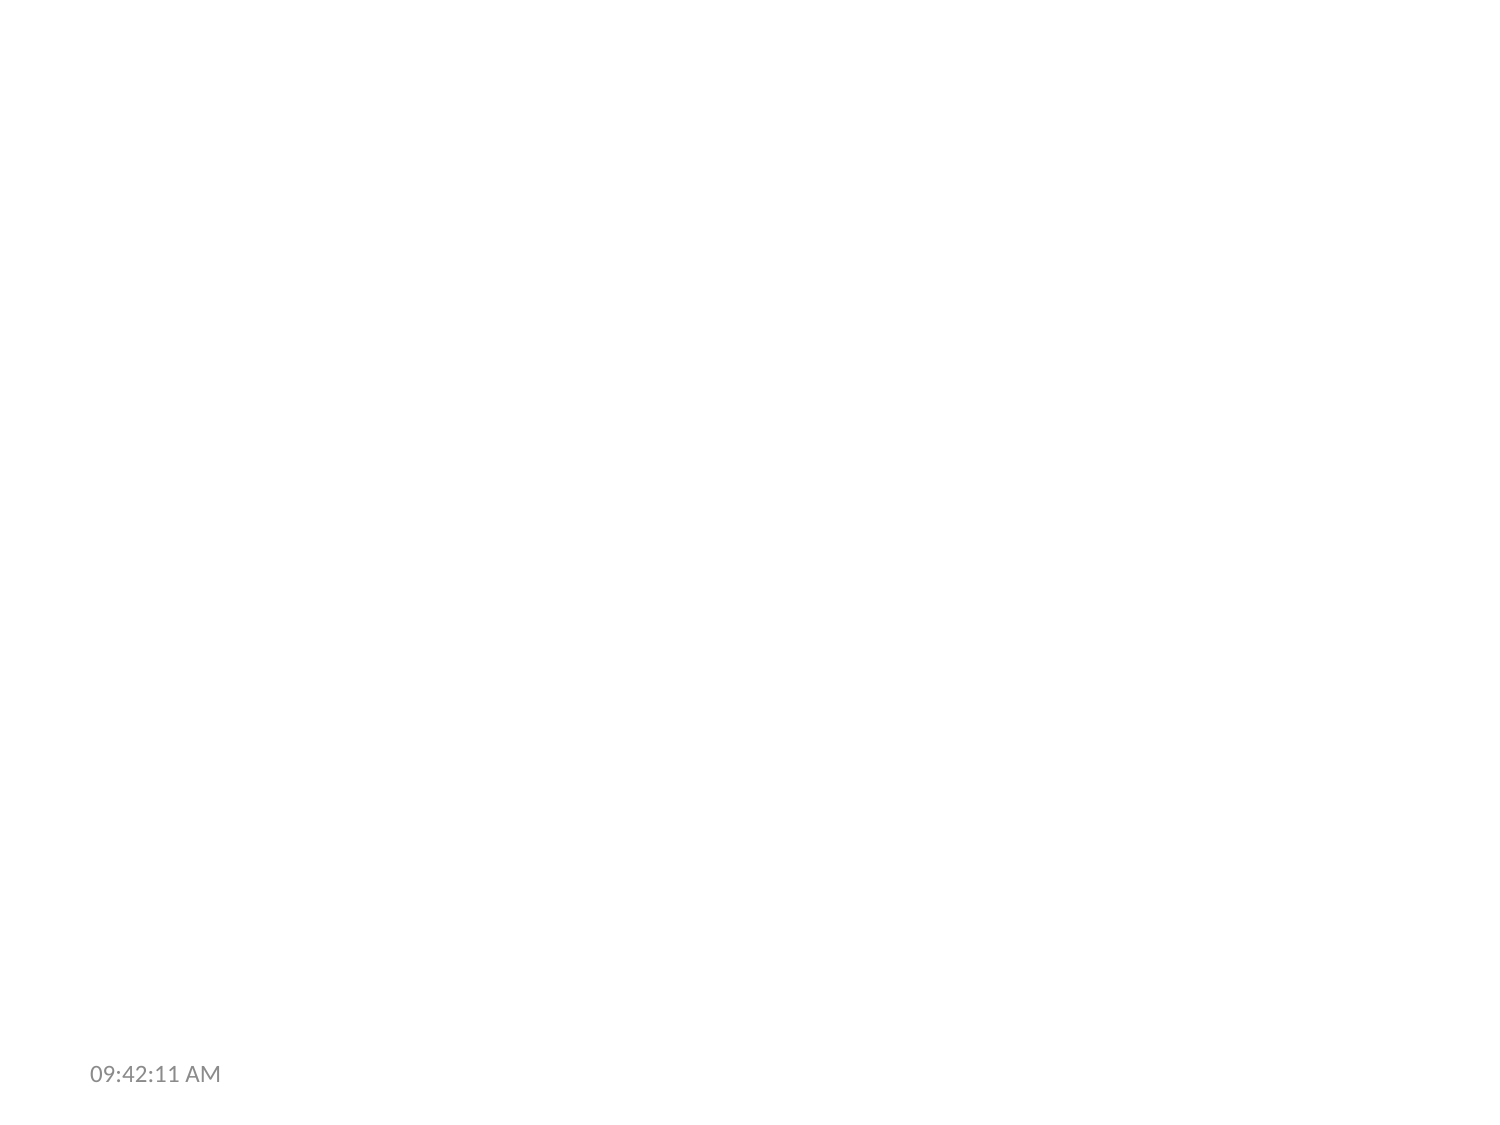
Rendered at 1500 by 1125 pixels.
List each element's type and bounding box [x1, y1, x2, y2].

slide_number [75, 1042, 425, 1103]
